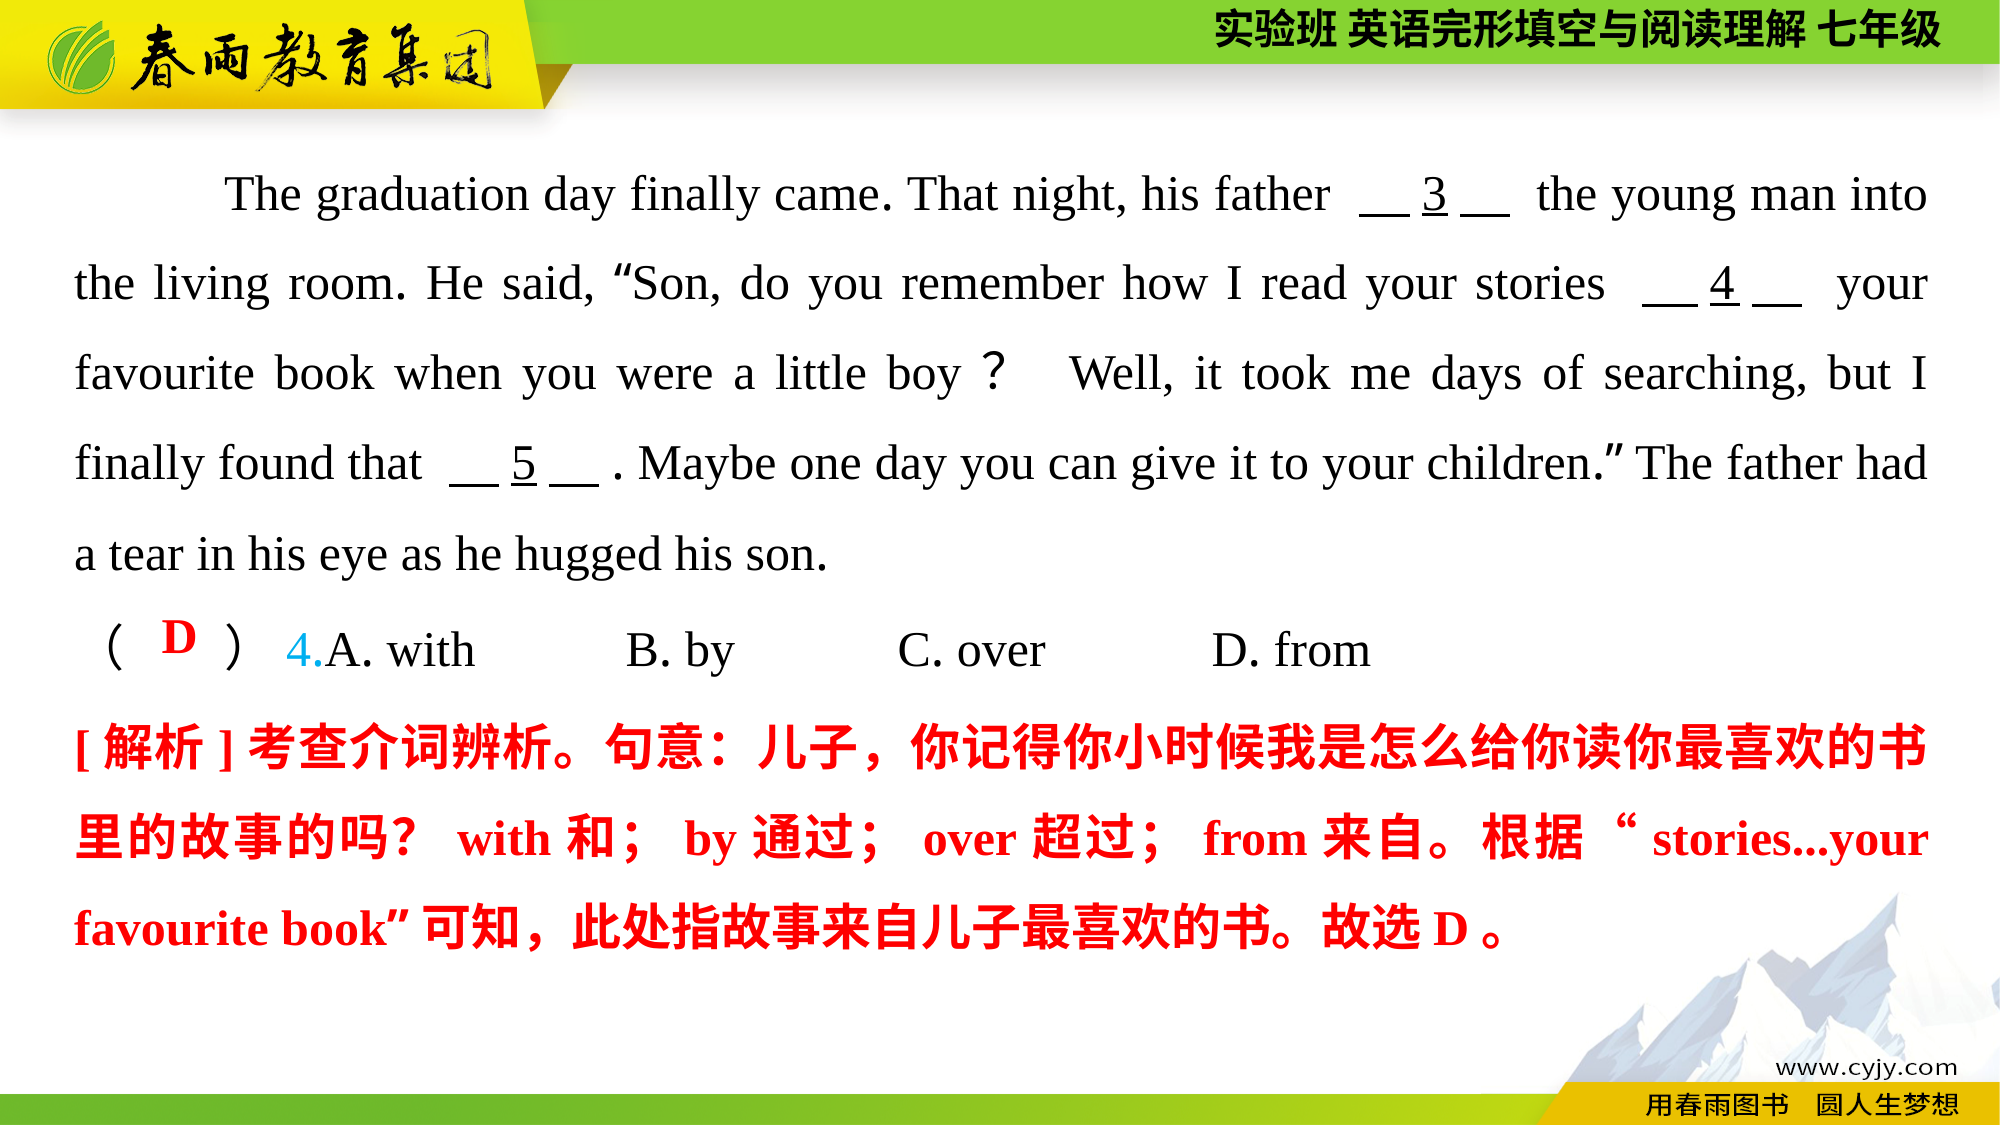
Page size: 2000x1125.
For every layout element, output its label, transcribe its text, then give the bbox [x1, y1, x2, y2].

text_box （ ）4.A. with B. by C. over D. from [59, 578, 1944, 678]
picture [0, 0, 2000, 1125]
list The graduation day finally came. That night, his father 3 the young man into the living room. He said, “Son, do you remember how I read your stories 4 your favourite book when you were a little boy？ Well, it took me days of searching, but I finally found that 5 . Maybe one day you can give it to your children.” The father had a tear in his eye as he hugged his son. [59, 122, 1944, 578]
text_box D [146, 596, 226, 672]
text_box [解析]考查介词辨析。句意：儿子，你记得你小时候我是怎么给你读你最喜欢的书里的故事的吗？with和；by通过；over超过；from来自。根据“stories...your favourite book”可知，此处指故事来自儿子最喜欢的书。故选D。 [59, 678, 1944, 964]
